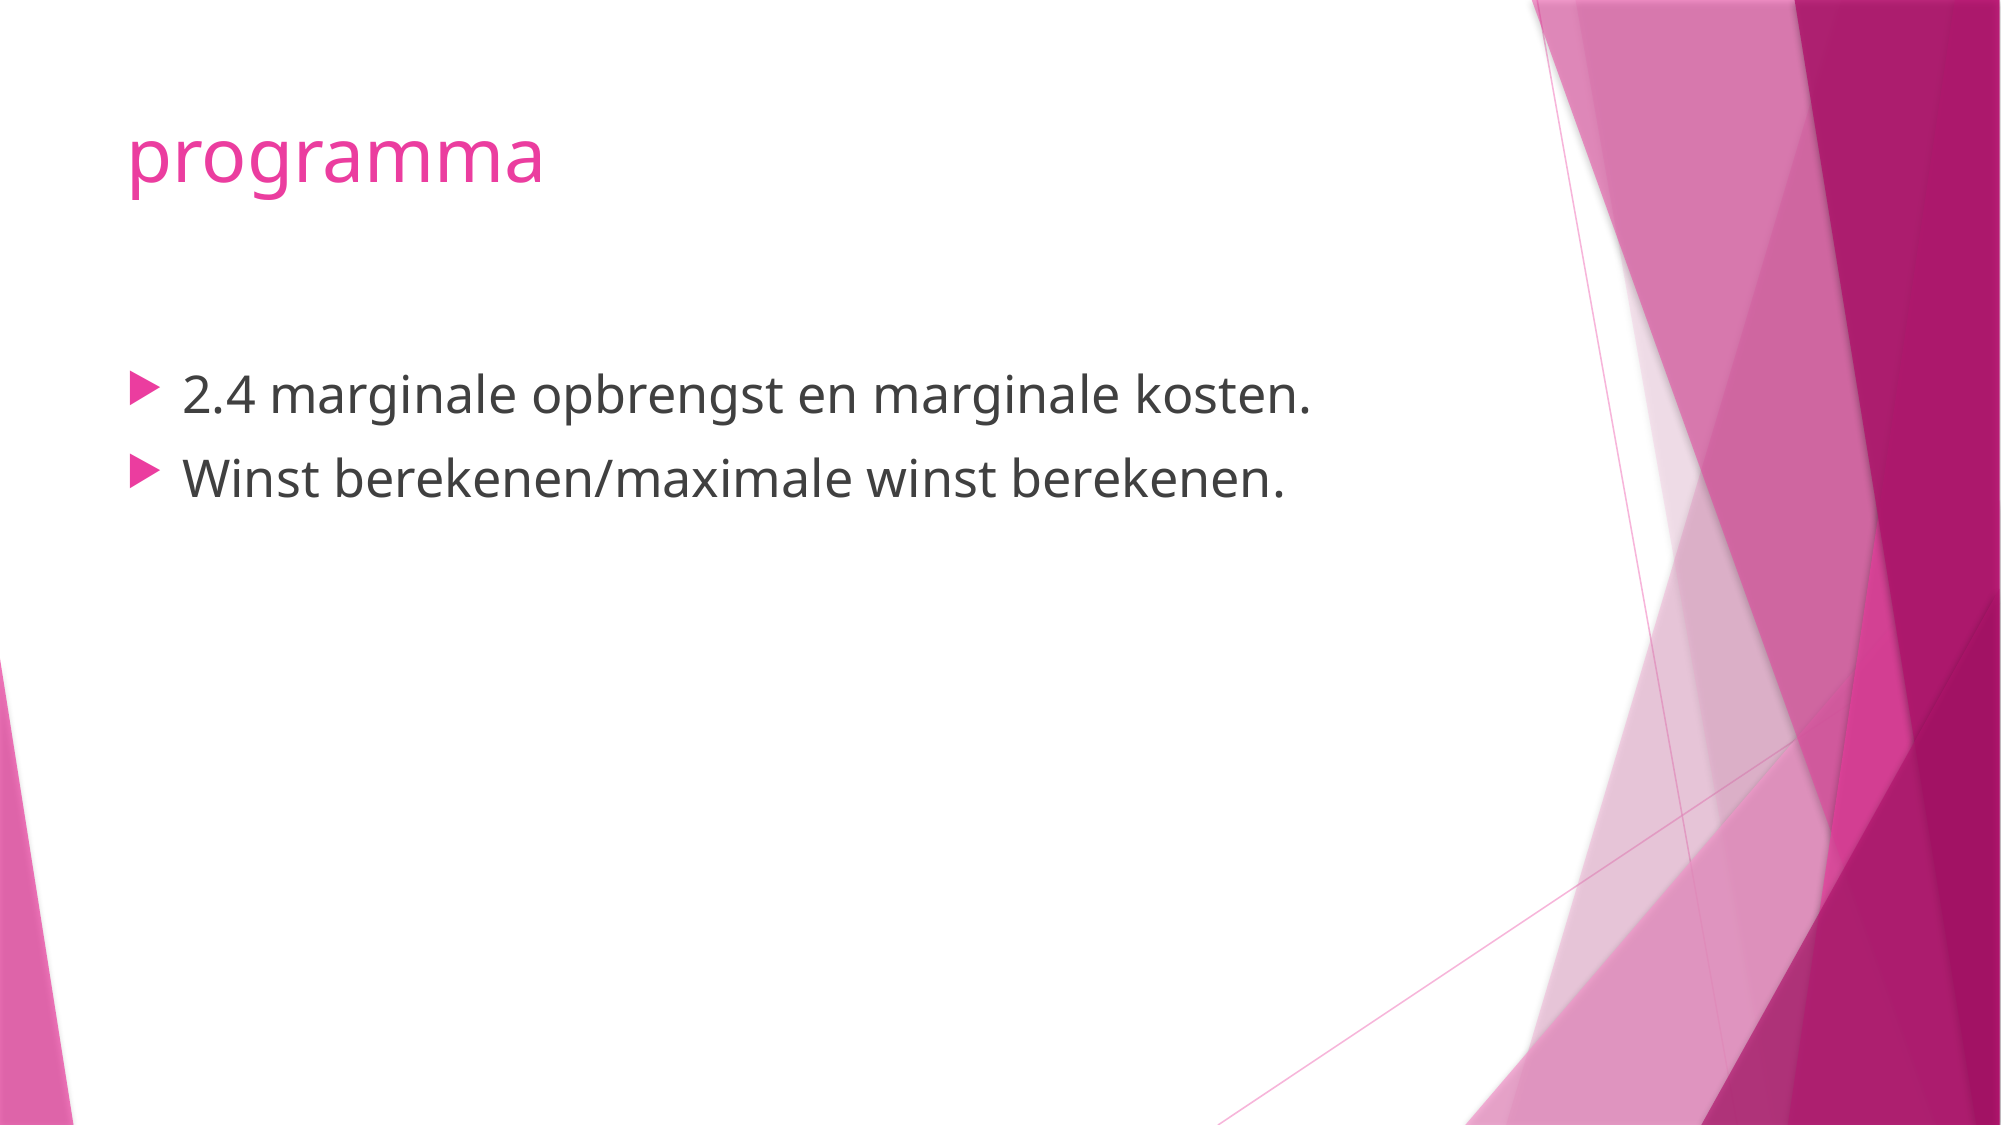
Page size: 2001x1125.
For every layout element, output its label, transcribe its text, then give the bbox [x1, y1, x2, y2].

list 2.4 marginale opbrengst en marginale kosten. Winst berekenen/maximale winst berekenen. [111, 354, 1522, 992]
title programma [111, 99, 1522, 317]
